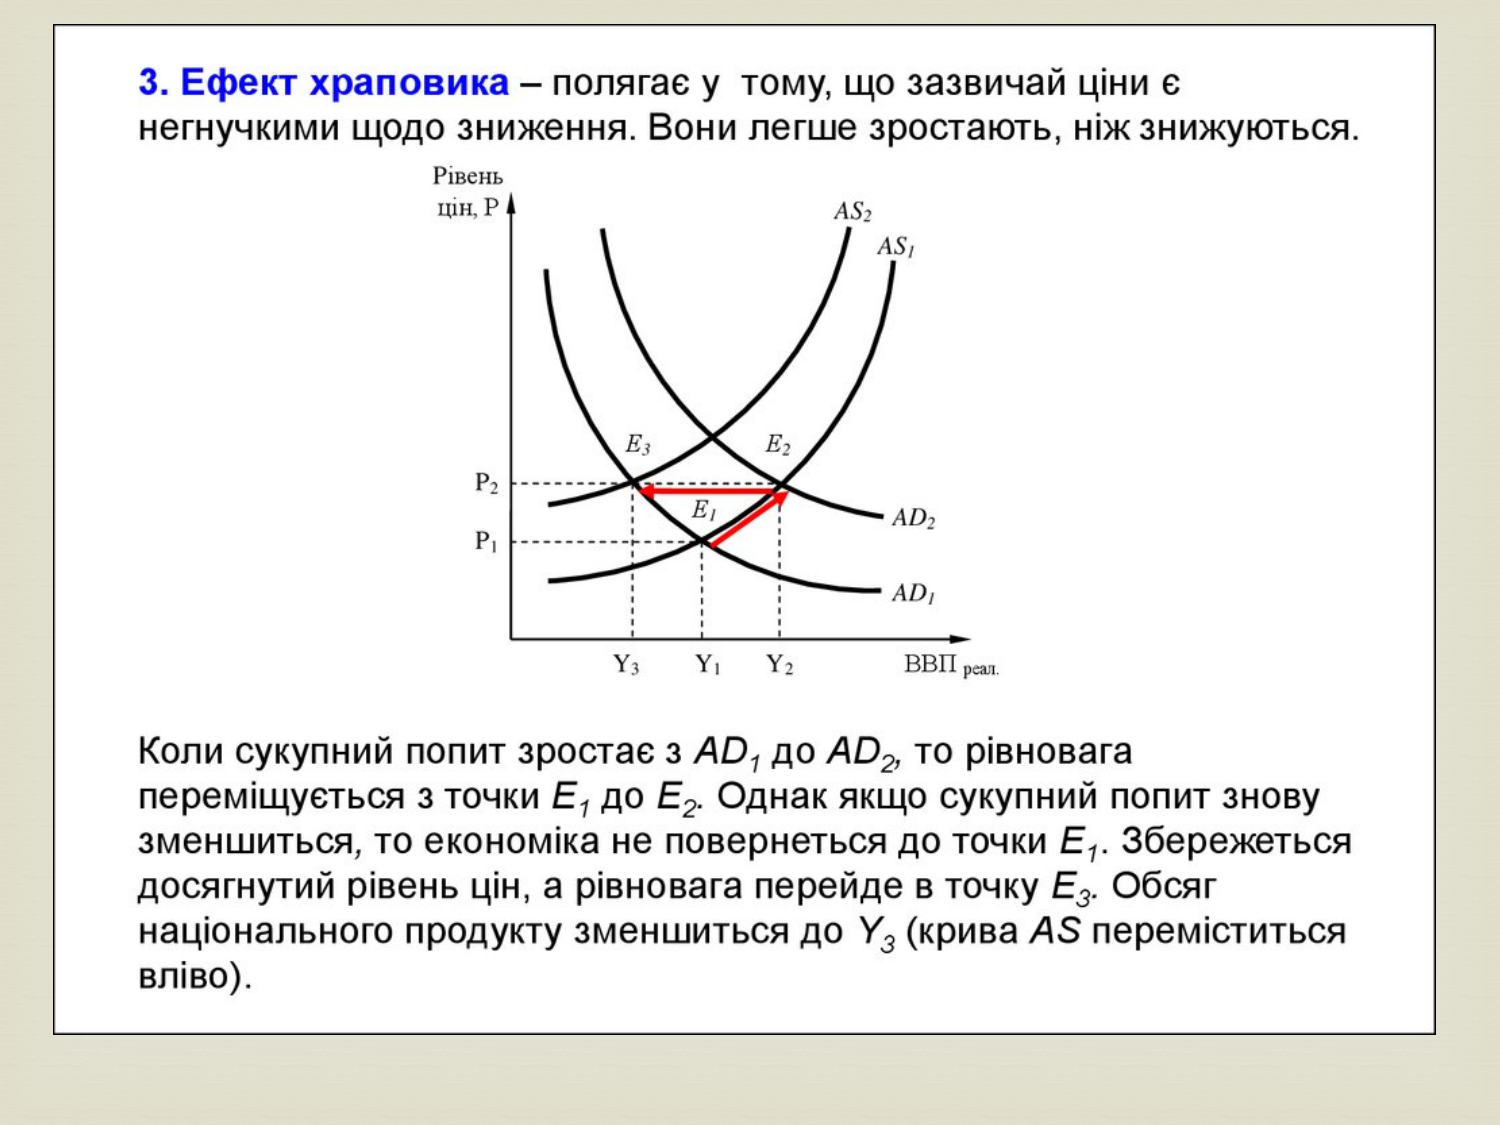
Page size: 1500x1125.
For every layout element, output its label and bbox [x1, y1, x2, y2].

picture [52, 24, 1436, 1036]
